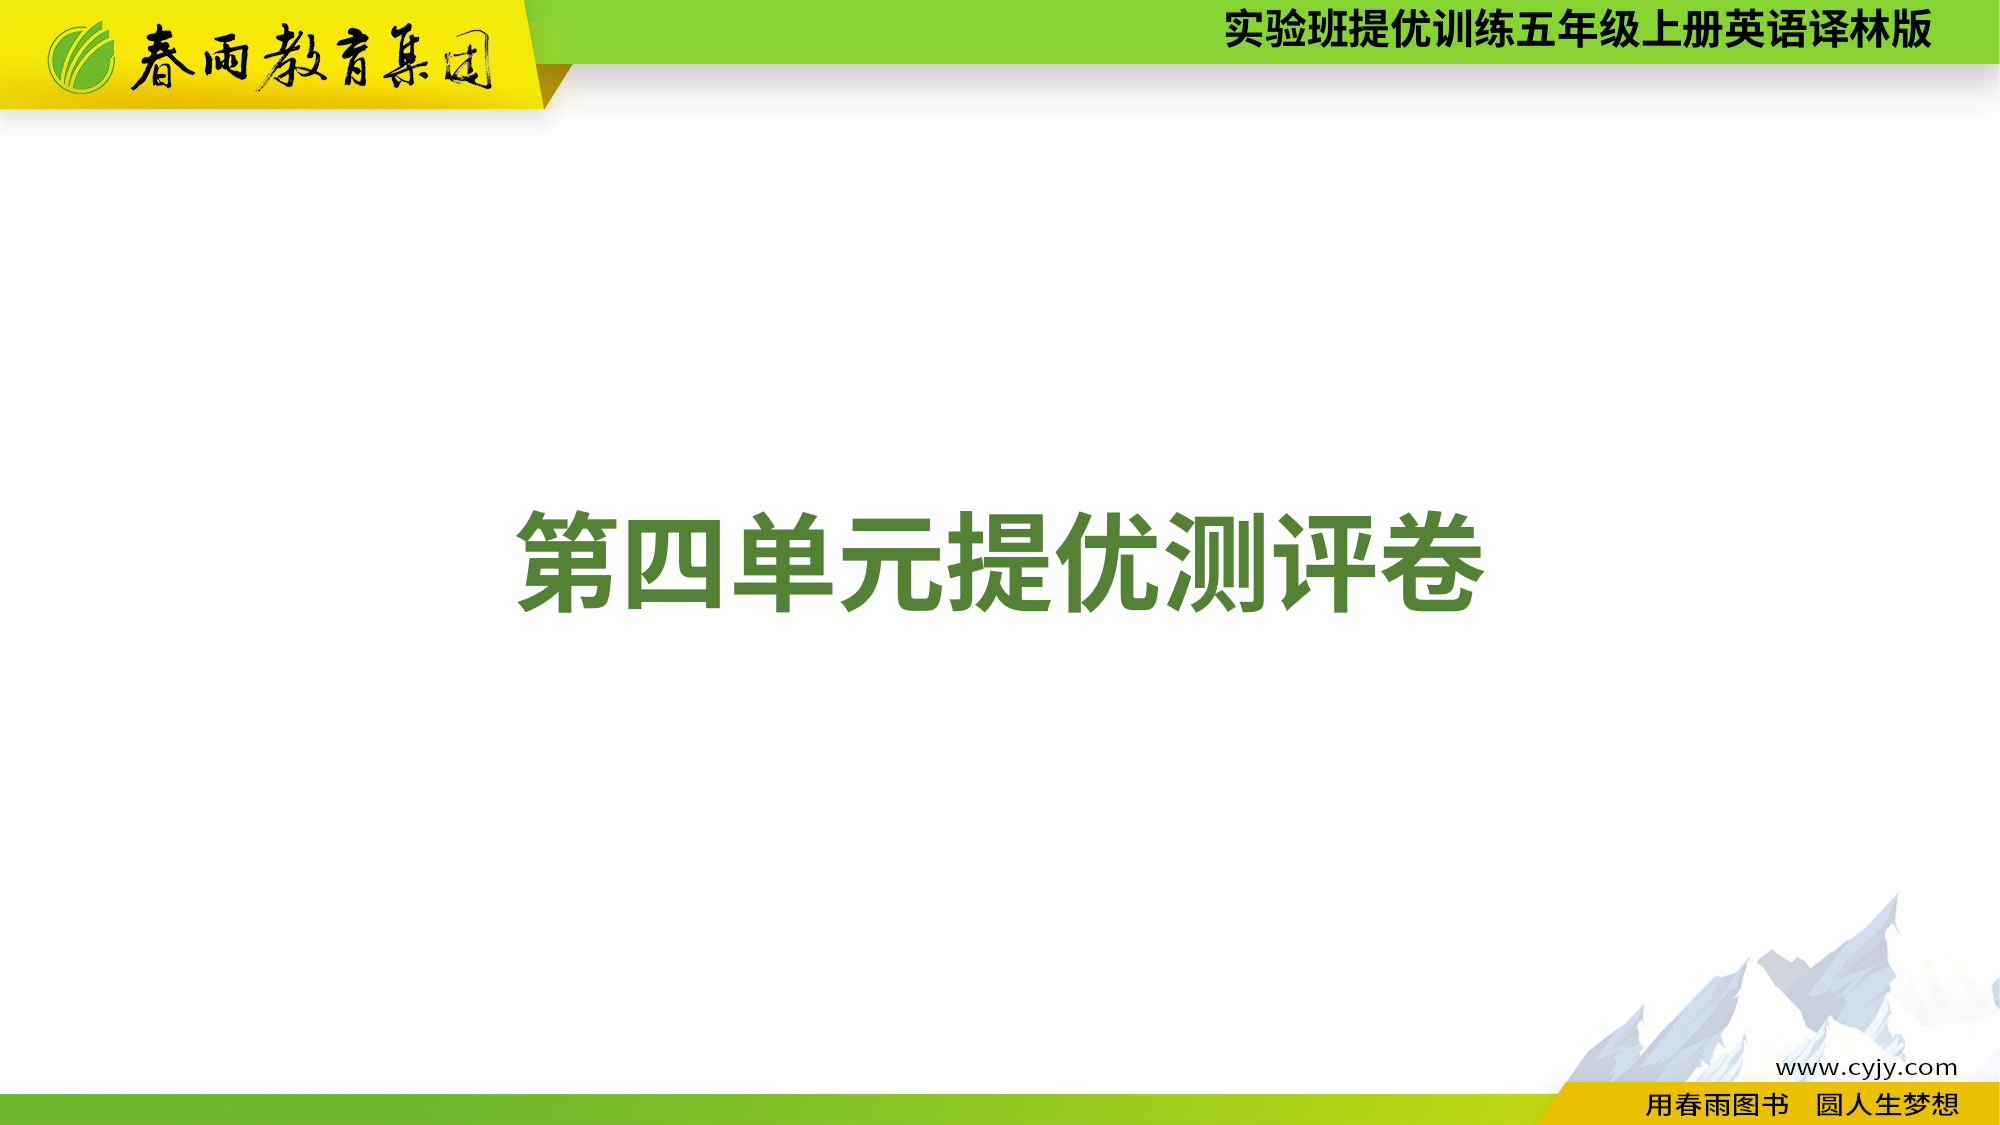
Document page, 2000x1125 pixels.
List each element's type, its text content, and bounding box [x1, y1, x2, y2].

picture [0, 0, 2000, 422]
picture [0, 633, 2000, 1125]
text_box 第四单元提优测评卷 [0, 422, 2000, 633]
